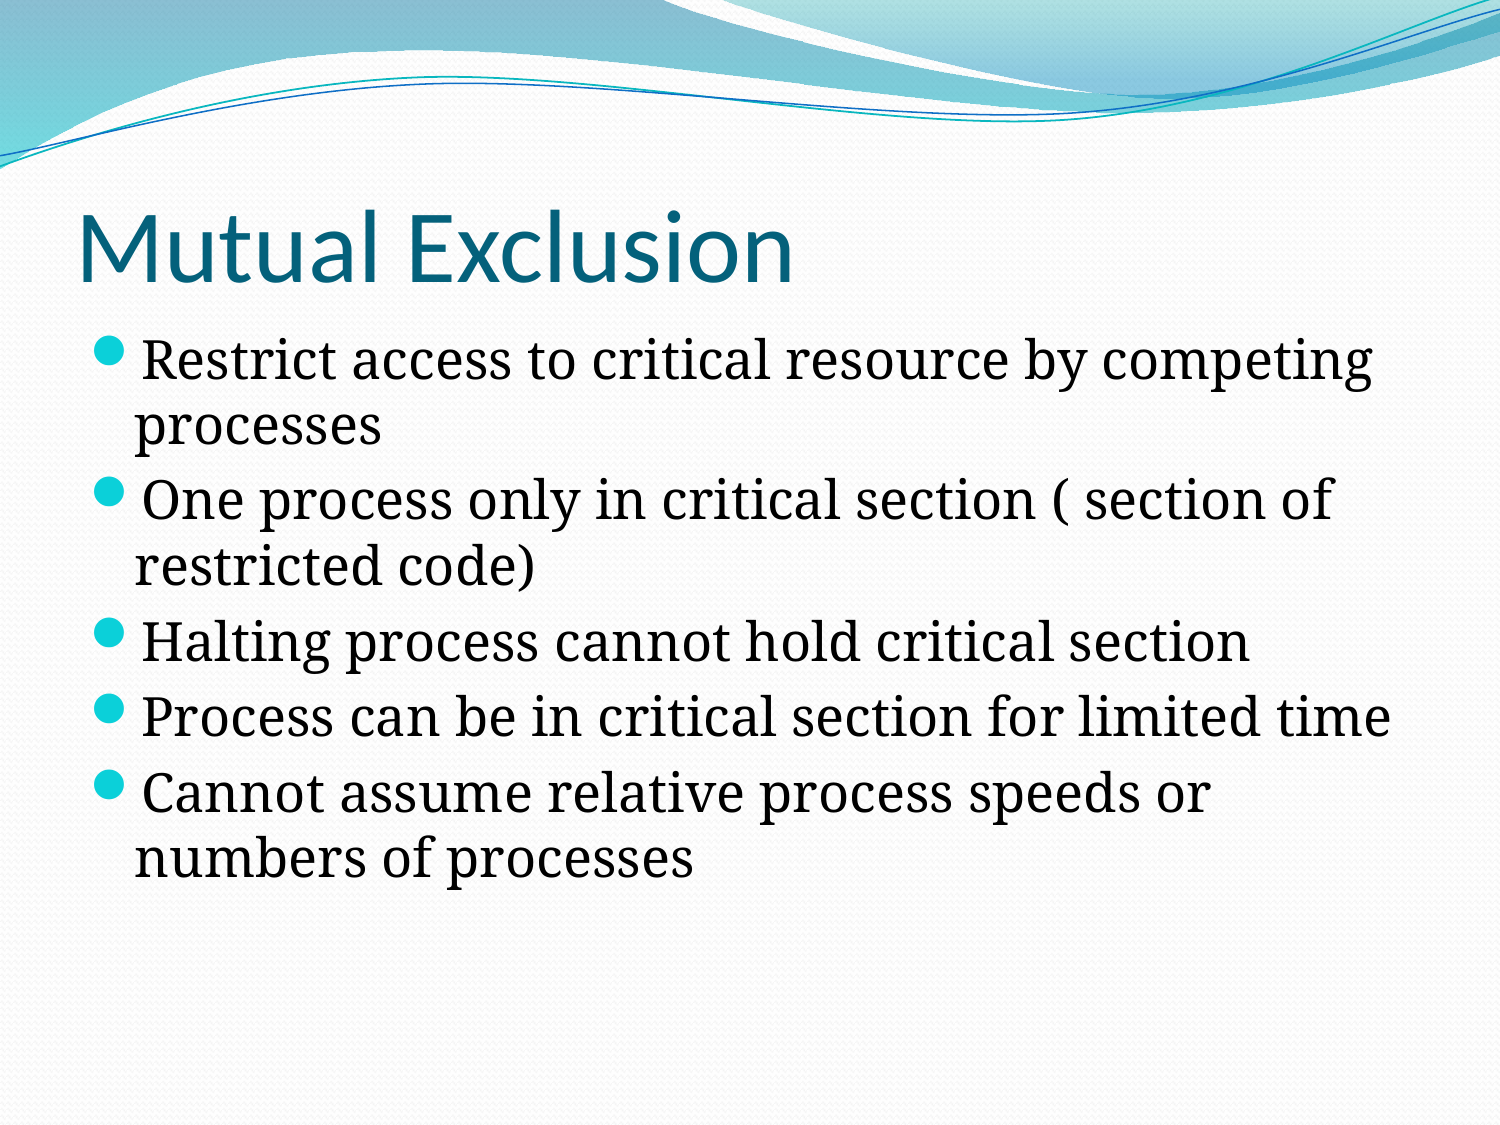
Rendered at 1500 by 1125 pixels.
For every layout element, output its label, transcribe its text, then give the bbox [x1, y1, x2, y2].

list Restrict access to critical resource by competing processes One process only in critical section ( section of restricted code) Halting process cannot hold critical section Process can be in critical section for limited time Cannot assume relative process speeds or numbers of processes [75, 317, 1425, 1038]
title Mutual Exclusion [75, 115, 1425, 303]
